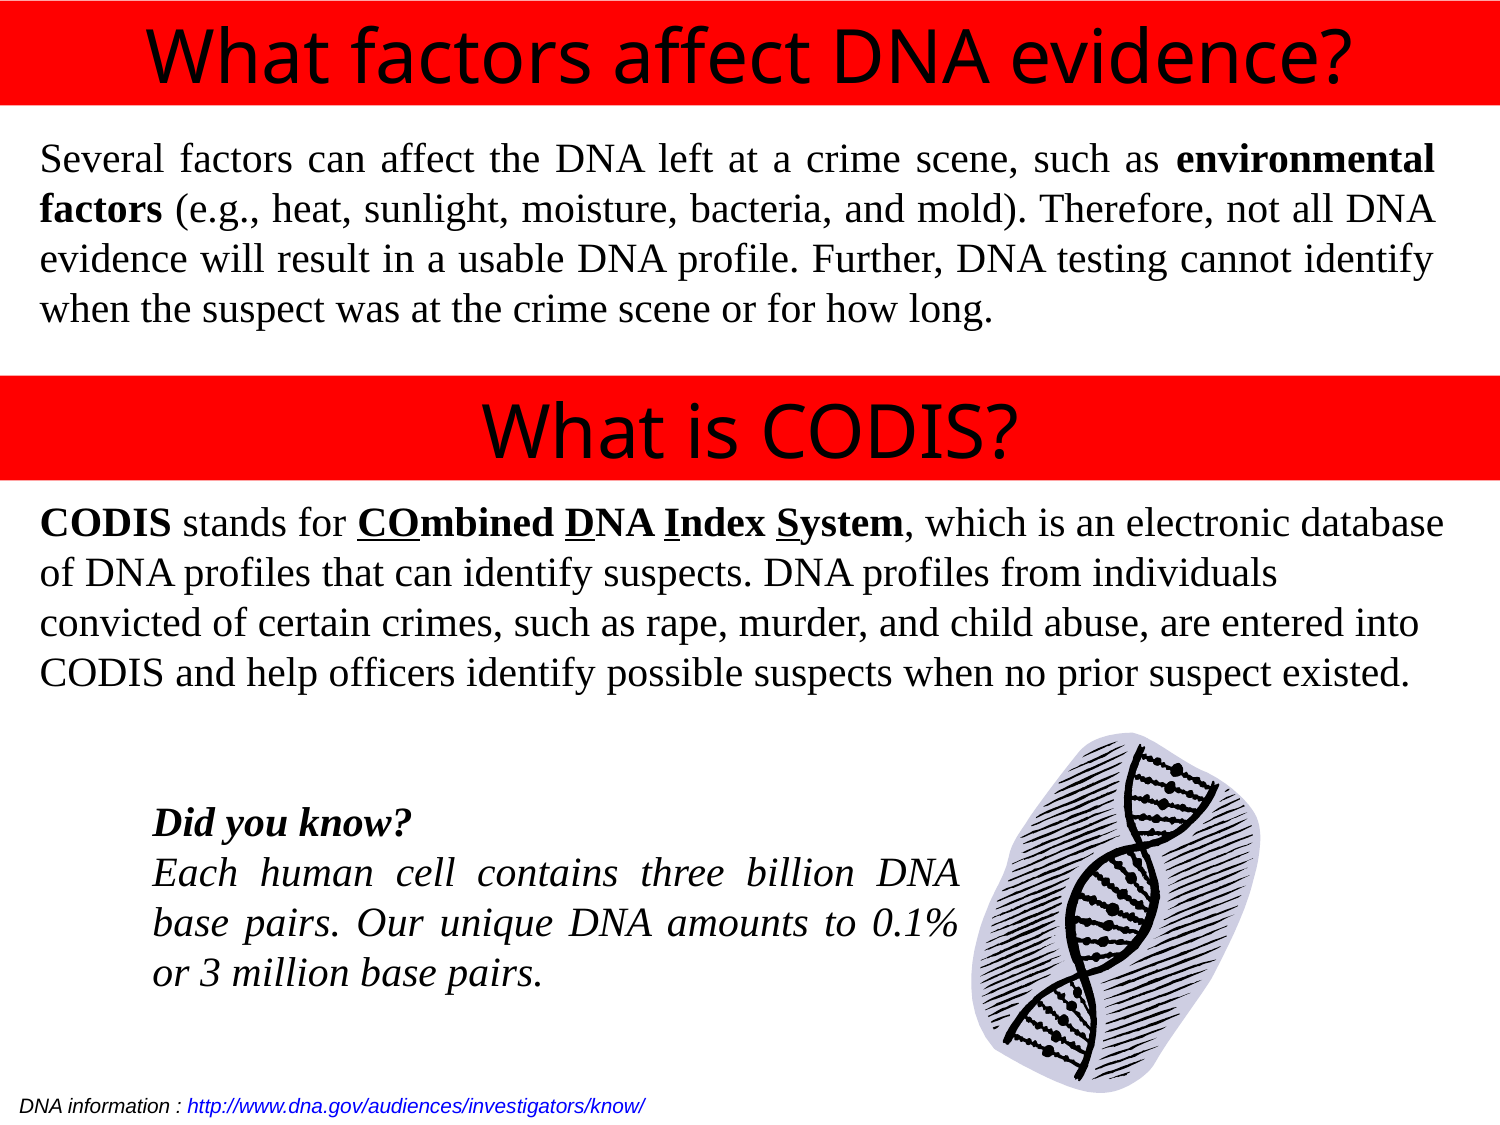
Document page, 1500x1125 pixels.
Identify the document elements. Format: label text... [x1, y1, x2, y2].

text_box What factors affect DNA evidence? [0, 0, 1500, 106]
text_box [0, 374, 1500, 806]
text_box Several factors can affect the DNA left at a crime scene, such as environmental factors (e.g., heat, sunlight, moisture, bacteria, and mold). Therefore, not all DNA evidence will result in a usable DNA profile. Further, DNA testing cannot identify when the suspect was at the crime scene or for how long. [24, 122, 1450, 373]
picture [989, 738, 1232, 1090]
text_box DNA information : http://www.dna.gov/audiences/investigators/know/ [3, 1084, 660, 1125]
text_box Did you know? Each human cell contains three billion DNA base pairs. Our unique DNA amounts to 0.1% or 3 million base pairs. [137, 814, 975, 1038]
